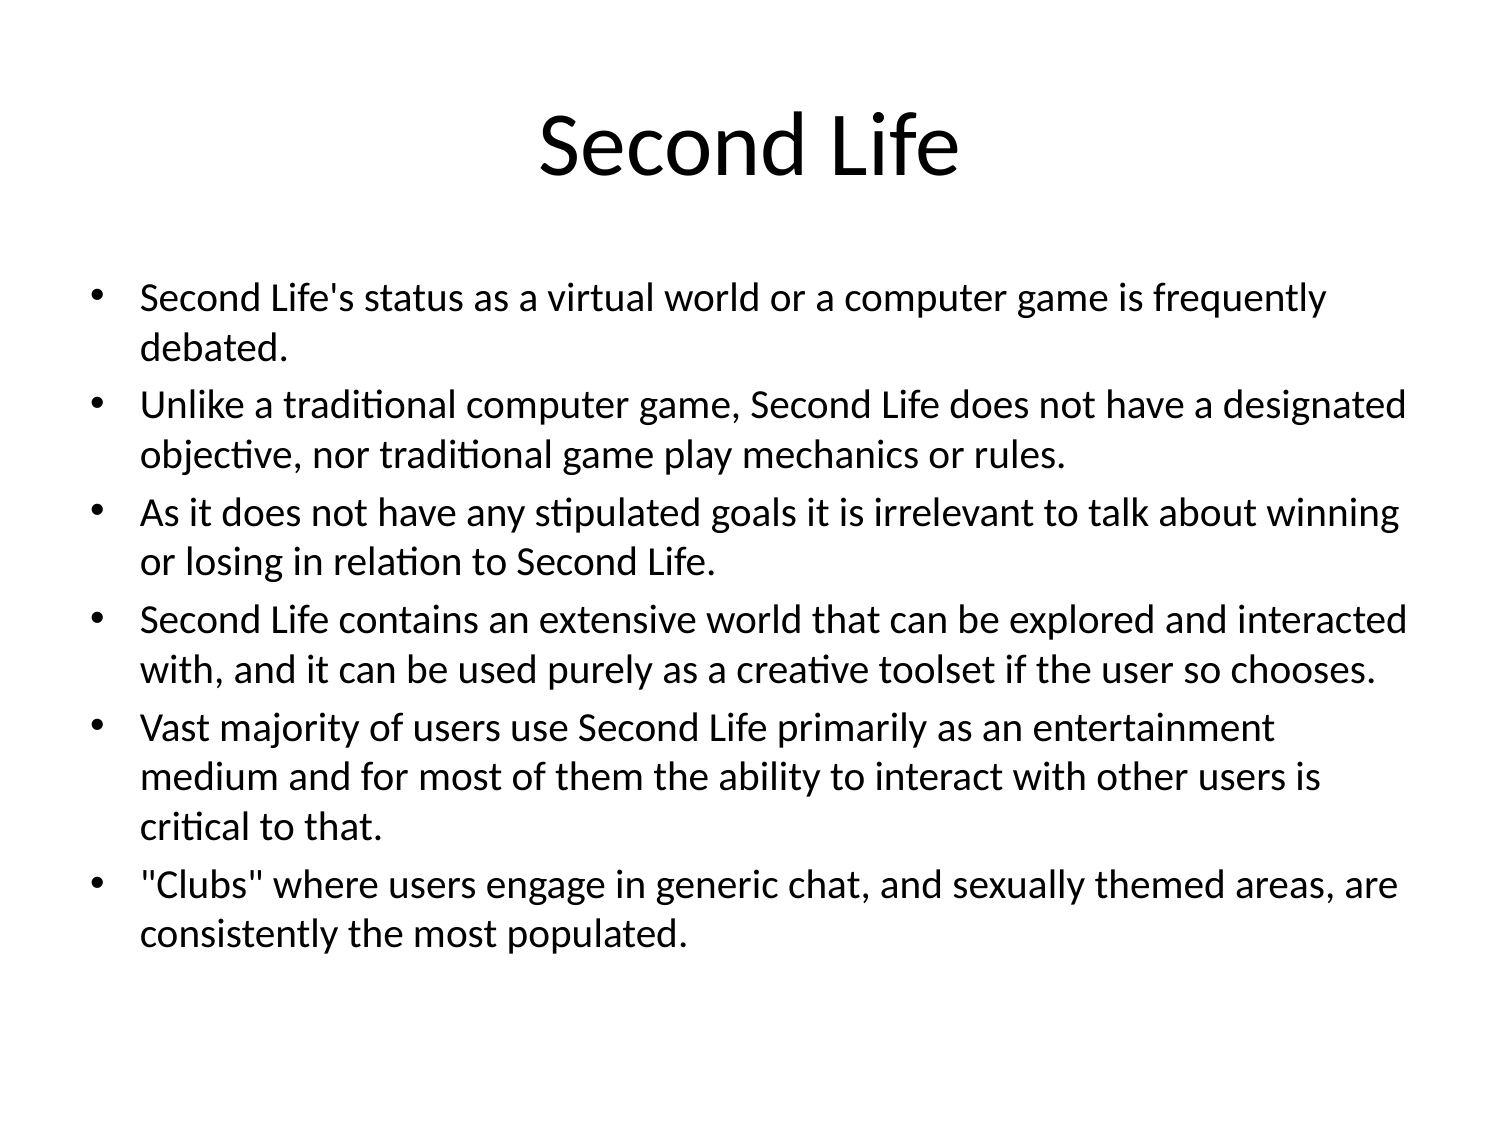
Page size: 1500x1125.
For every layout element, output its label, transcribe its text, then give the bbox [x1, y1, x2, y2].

list Second Life's status as a virtual world or a computer game is frequently debated. Unlike a traditional computer game, Second Life does not have a designated objective, nor traditional game play mechanics or rules. As it does not have any stipulated goals it is irrelevant to talk about winning or losing in relation to Second Life. Second Life contains an extensive world that can be explored and interacted with, and it can be used purely as a creative toolset if the user so chooses. Vast majority of users use Second Life primarily as an entertainment medium and for most of them the ability to interact with other users is critical to that. "Clubs" where users engage in generic chat, and sexually themed areas, are consistently the most populated. [75, 262, 1425, 1005]
title Second Life [75, 45, 1425, 233]
